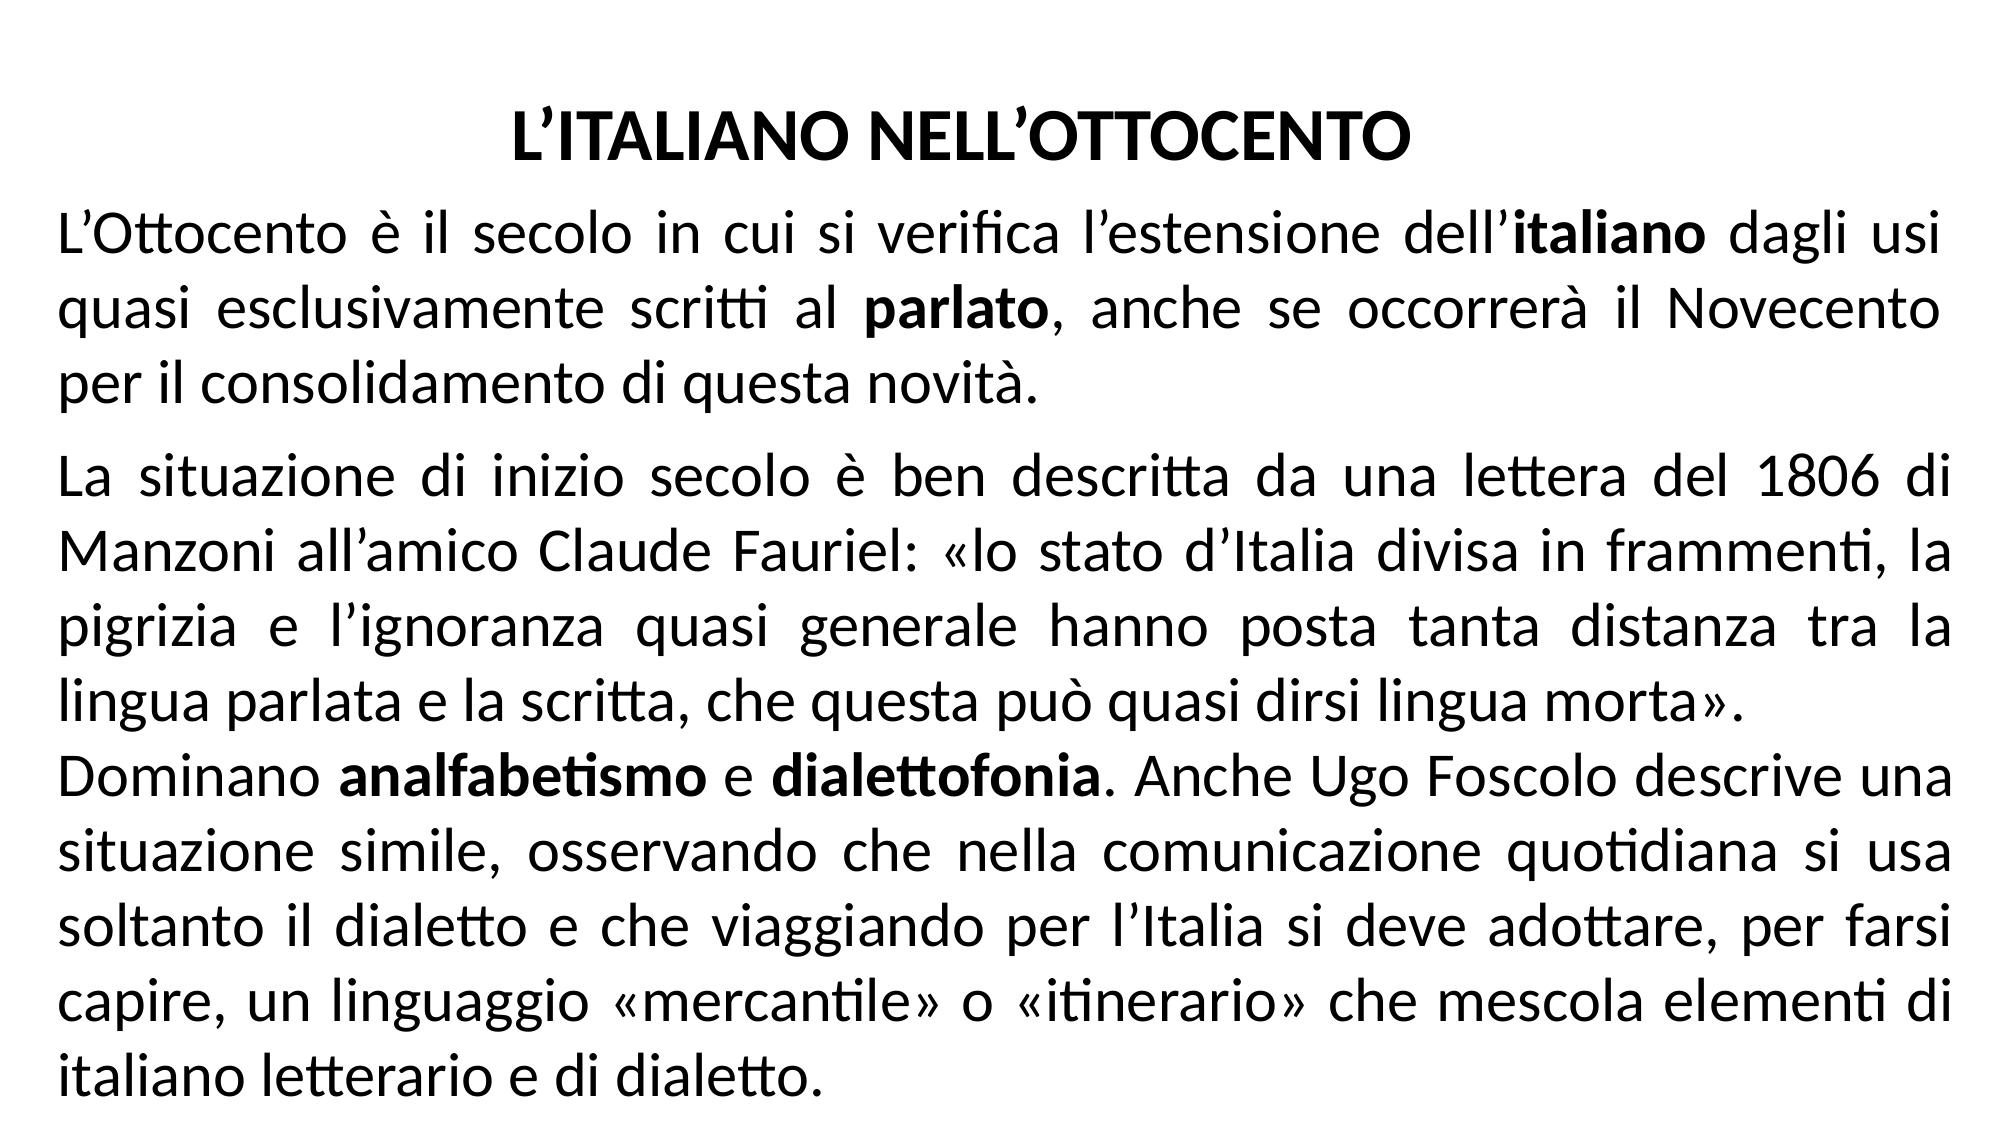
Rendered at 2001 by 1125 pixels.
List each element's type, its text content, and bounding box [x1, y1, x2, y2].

text_box L’ITALIANO NELL’OTTOCENTO [62, 78, 1879, 183]
text_box La situazione di inizio secolo è ben descritta da una lettera del 1806 di Manzoni all’amico Claude Fauriel: «lo stato d’Italia divisa in frammenti, la pigrizia e l’ignoranza quasi generale hanno posta tanta distanza tra la lingua parlata e la scritta, che questa può quasi dirsi lingua morta». Dominano analfabetismo e dialettofonia. Anche Ugo Foscolo descrive una situazione simile, osservando che nella comunicazione quotidiana si usa soltanto il dialetto e che viaggiando per l’Italia si deve adottare, per farsi capire, un linguaggio «mercantile» o «itinerario» che mescola elementi di italiano letterario e di dialetto. [42, 426, 1971, 1116]
text_box L’Ottocento è il secolo in cui si verifica l’estensione dell’italiano dagli usi quasi esclusivamente scritti al parlato, anche se occorrerà il Novecento per il consolidamento di questa novità. [43, 184, 1957, 424]
